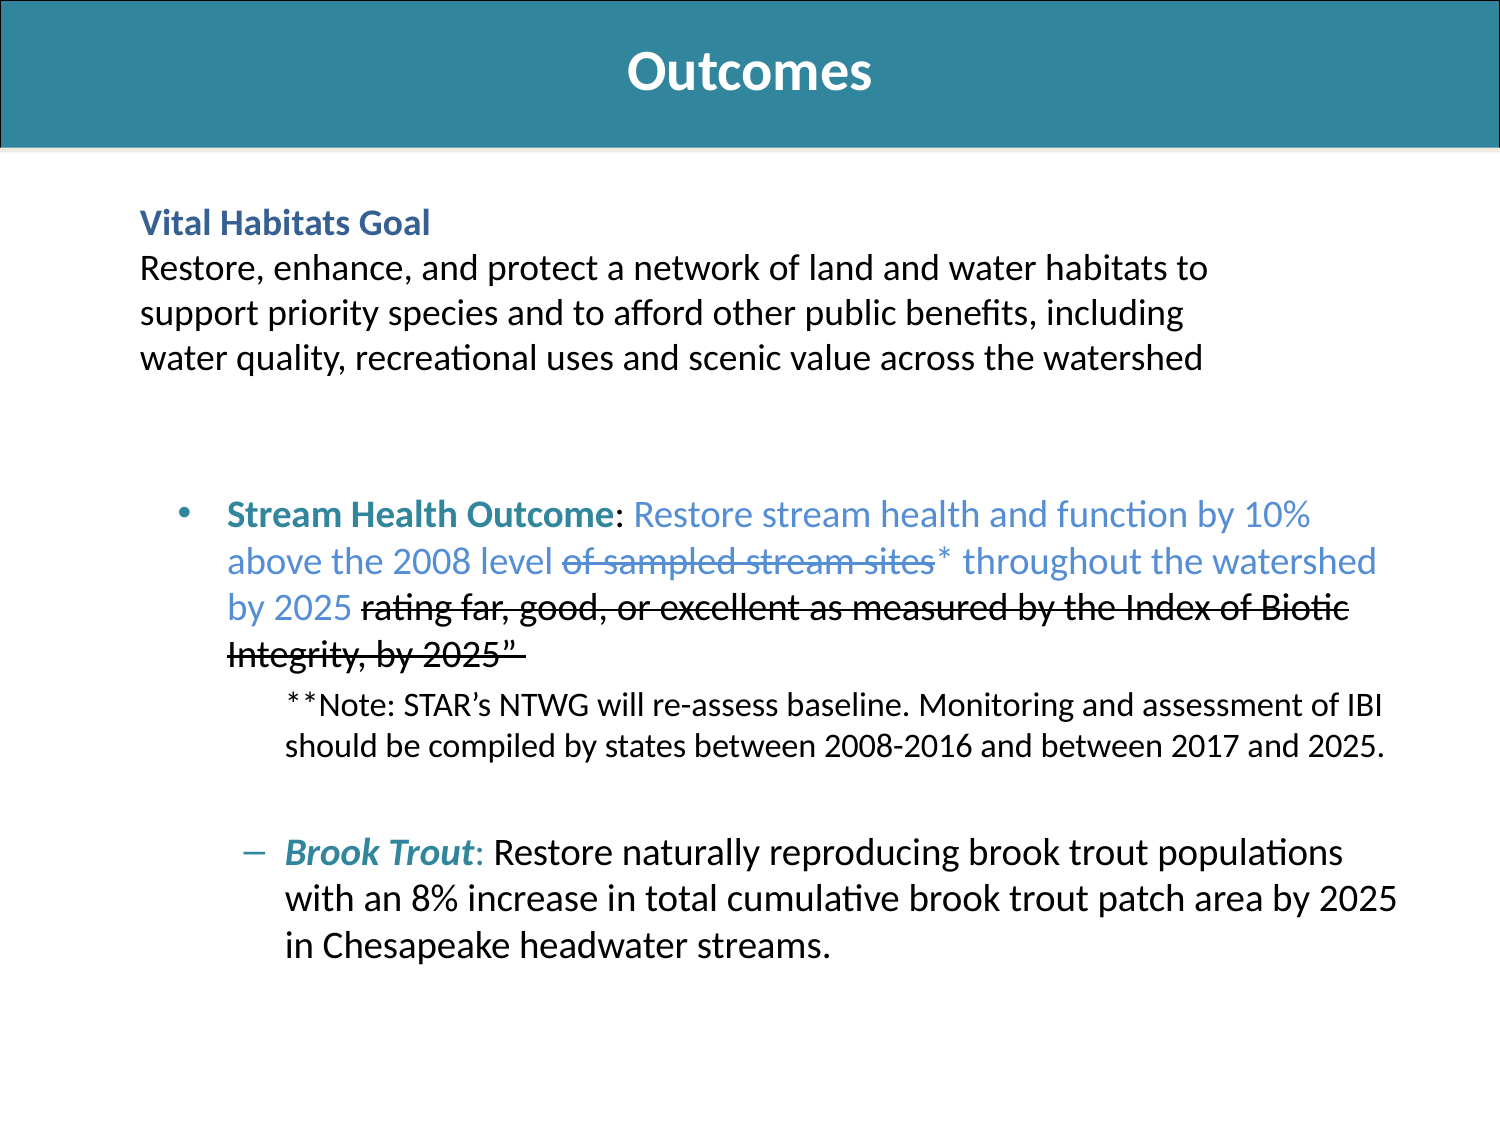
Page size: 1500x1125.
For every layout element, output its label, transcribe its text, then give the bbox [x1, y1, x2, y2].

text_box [0, 0, 1500, 151]
text_box Vital Habitats Goal Restore, enhance, and protect a network of land and water habitats to support priority species and to afford other public benefits, including water quality, recreational uses and scenic value across the watershed [124, 190, 1263, 386]
list Stream Health Outcome: Restore stream health and function by 10% above the 2008 level of sampled stream sites* throughout the watershed by 2025 rating far, good, or excellent as measured by the Index of Biotic Integrity, by 2025” **Note: STAR’s NTWG will re-assess baseline. Monitoring and assessment of IBI should be compiled by states between 2008-2016 and between 2017 and 2025. Brook Trout: Restore naturally reproducing brook trout populations with an 8% increase in total cumulative brook trout patch area by 2025 in Chesapeake headwater streams. [162, 450, 1425, 1025]
